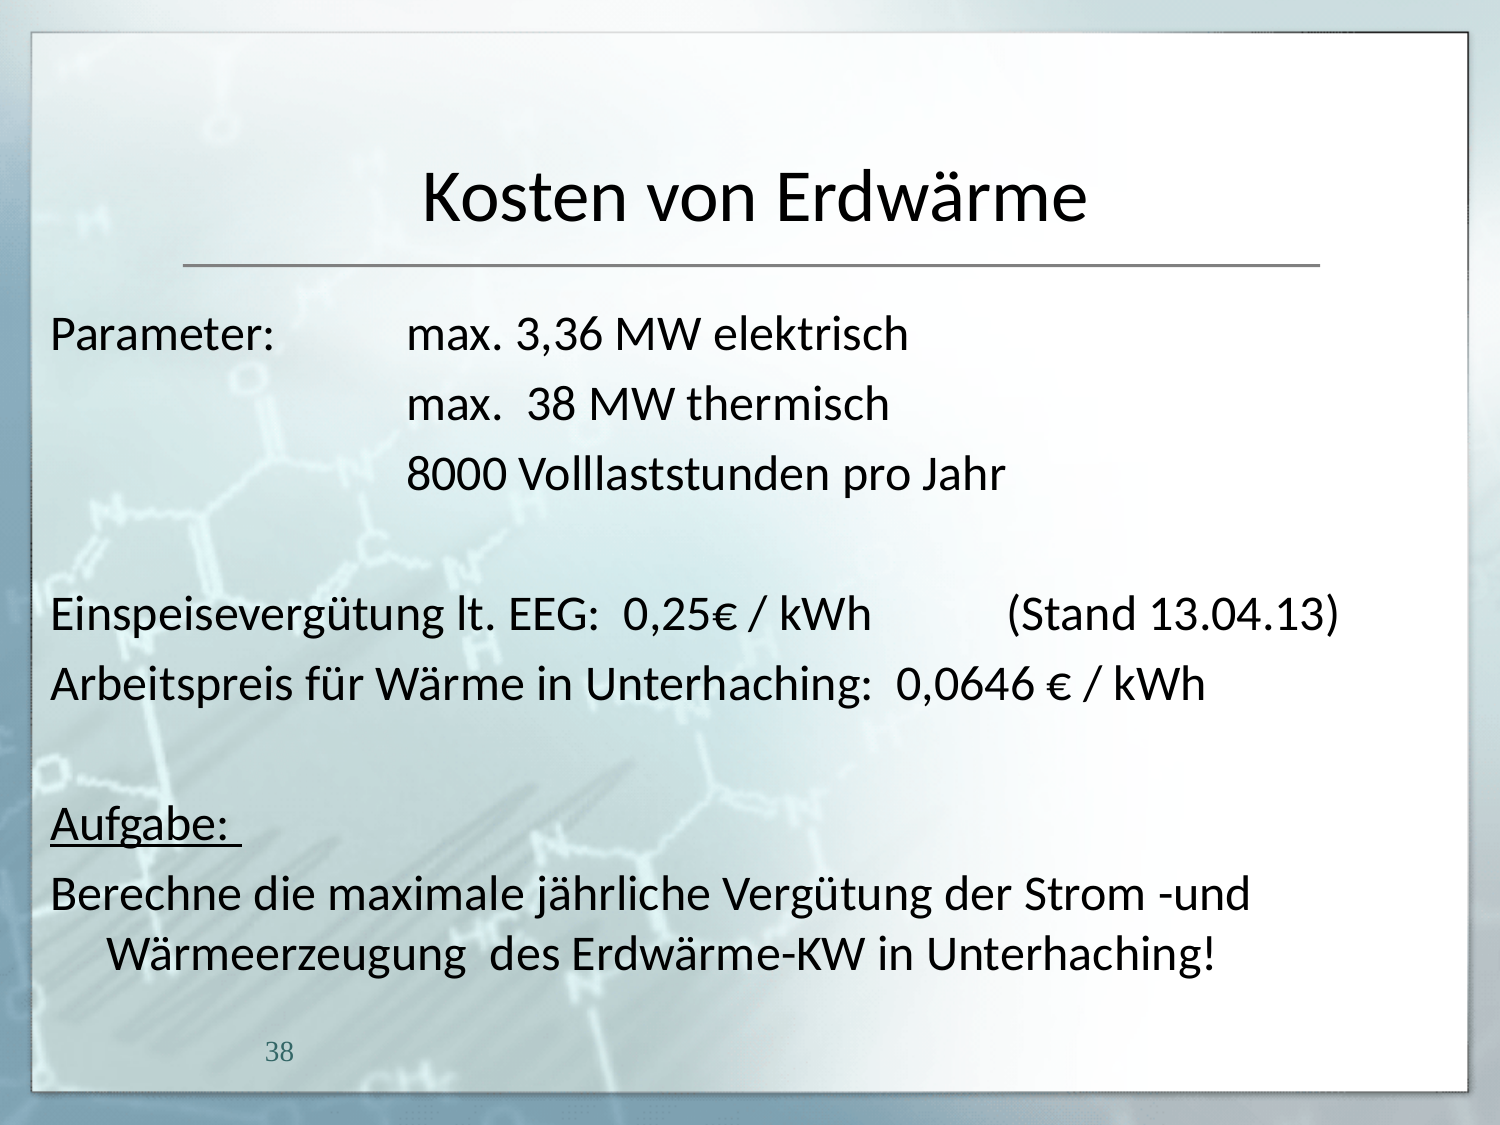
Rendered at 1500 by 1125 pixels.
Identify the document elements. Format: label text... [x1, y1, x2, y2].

list Parameter: max. 3,36 MW elektrisch max. 38 MW thermisch 8000 Volllaststunden pro Jahr Einspeisevergütung lt. EEG: 0,25€ / kWh (Stand 13.04.13) Arbeitspreis für Wärme in Unterhaching: 0,0646 € / kWh Aufgabe: Berechne die maximale jährliche Vergütung der Strom -und Wärmeerzeugung des Erdwärme-KW in Unterhaching! [34, 292, 1466, 1091]
title Kosten von Erdwärme [70, 105, 1442, 279]
picture [0, 0, 1500, 1125]
slide_number 38 [249, 1024, 463, 1101]
